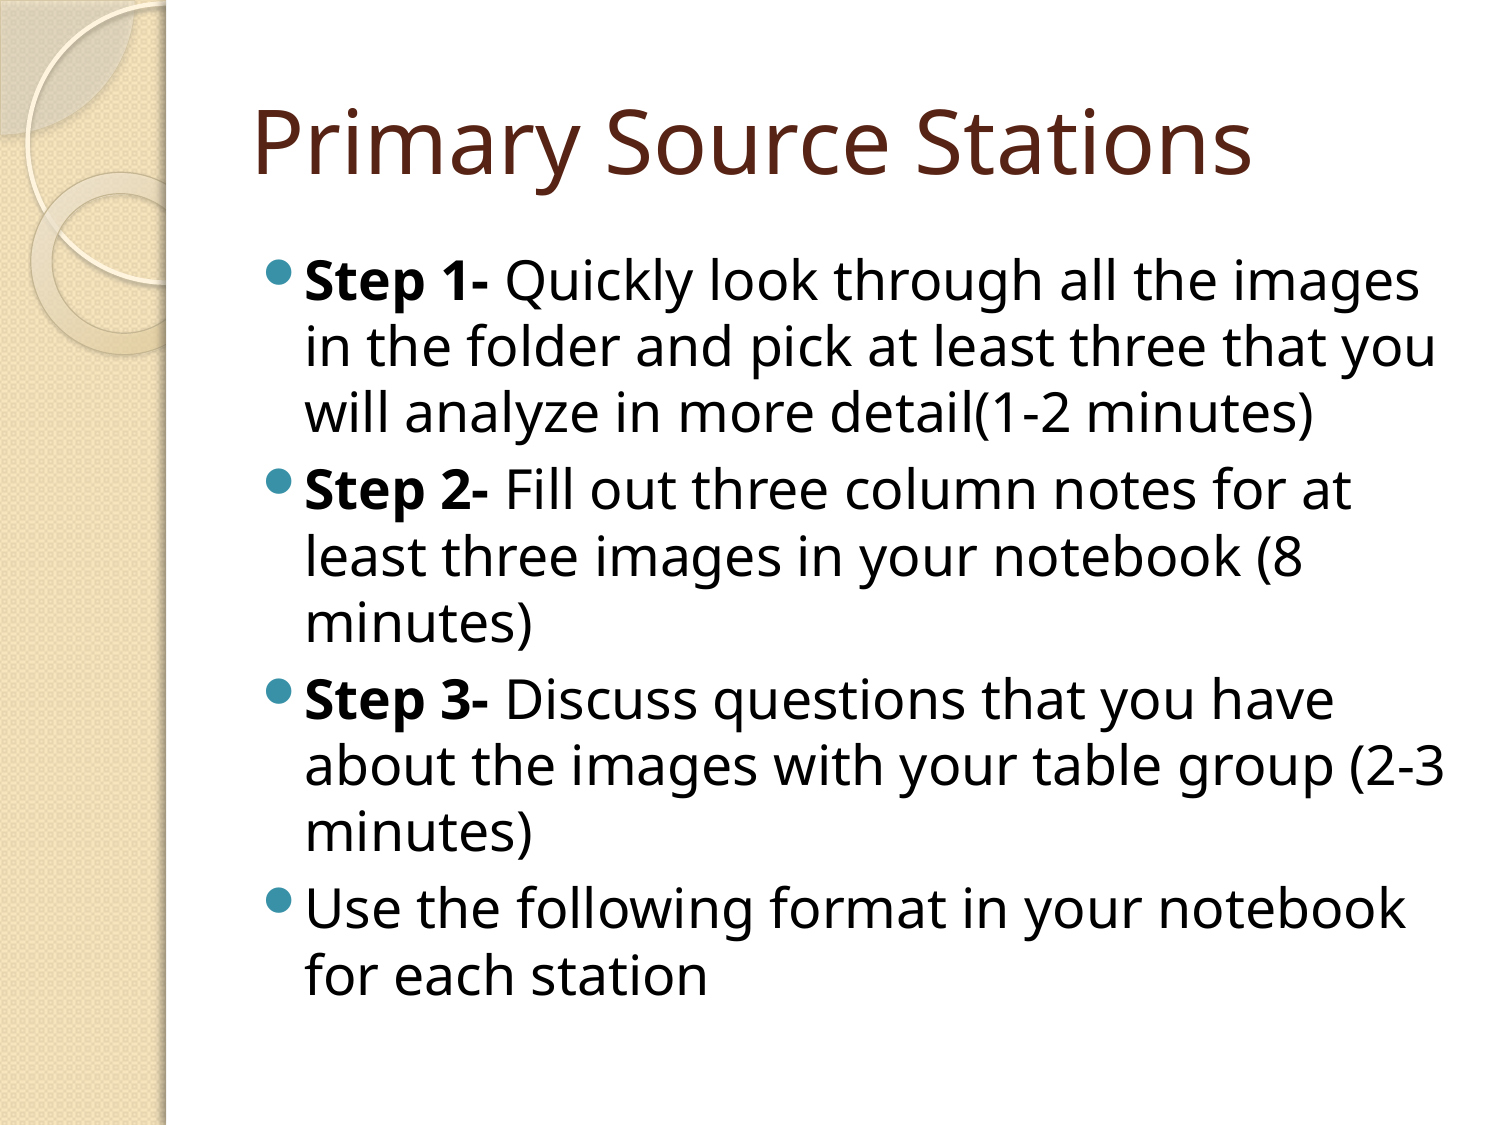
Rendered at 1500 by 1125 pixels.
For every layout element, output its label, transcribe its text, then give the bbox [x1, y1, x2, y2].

title Primary Source Stations [235, 45, 1466, 233]
list Step 1- Quickly look through all the images in the folder and pick at least three that you will analyze in more detail(1-2 minutes) Step 2- Fill out three column notes for at least three images in your notebook (8 minutes) Step 3- Discuss questions that you have about the images with your table group (2-3 minutes) Use the following format in your notebook for each station [235, 237, 1466, 1025]
